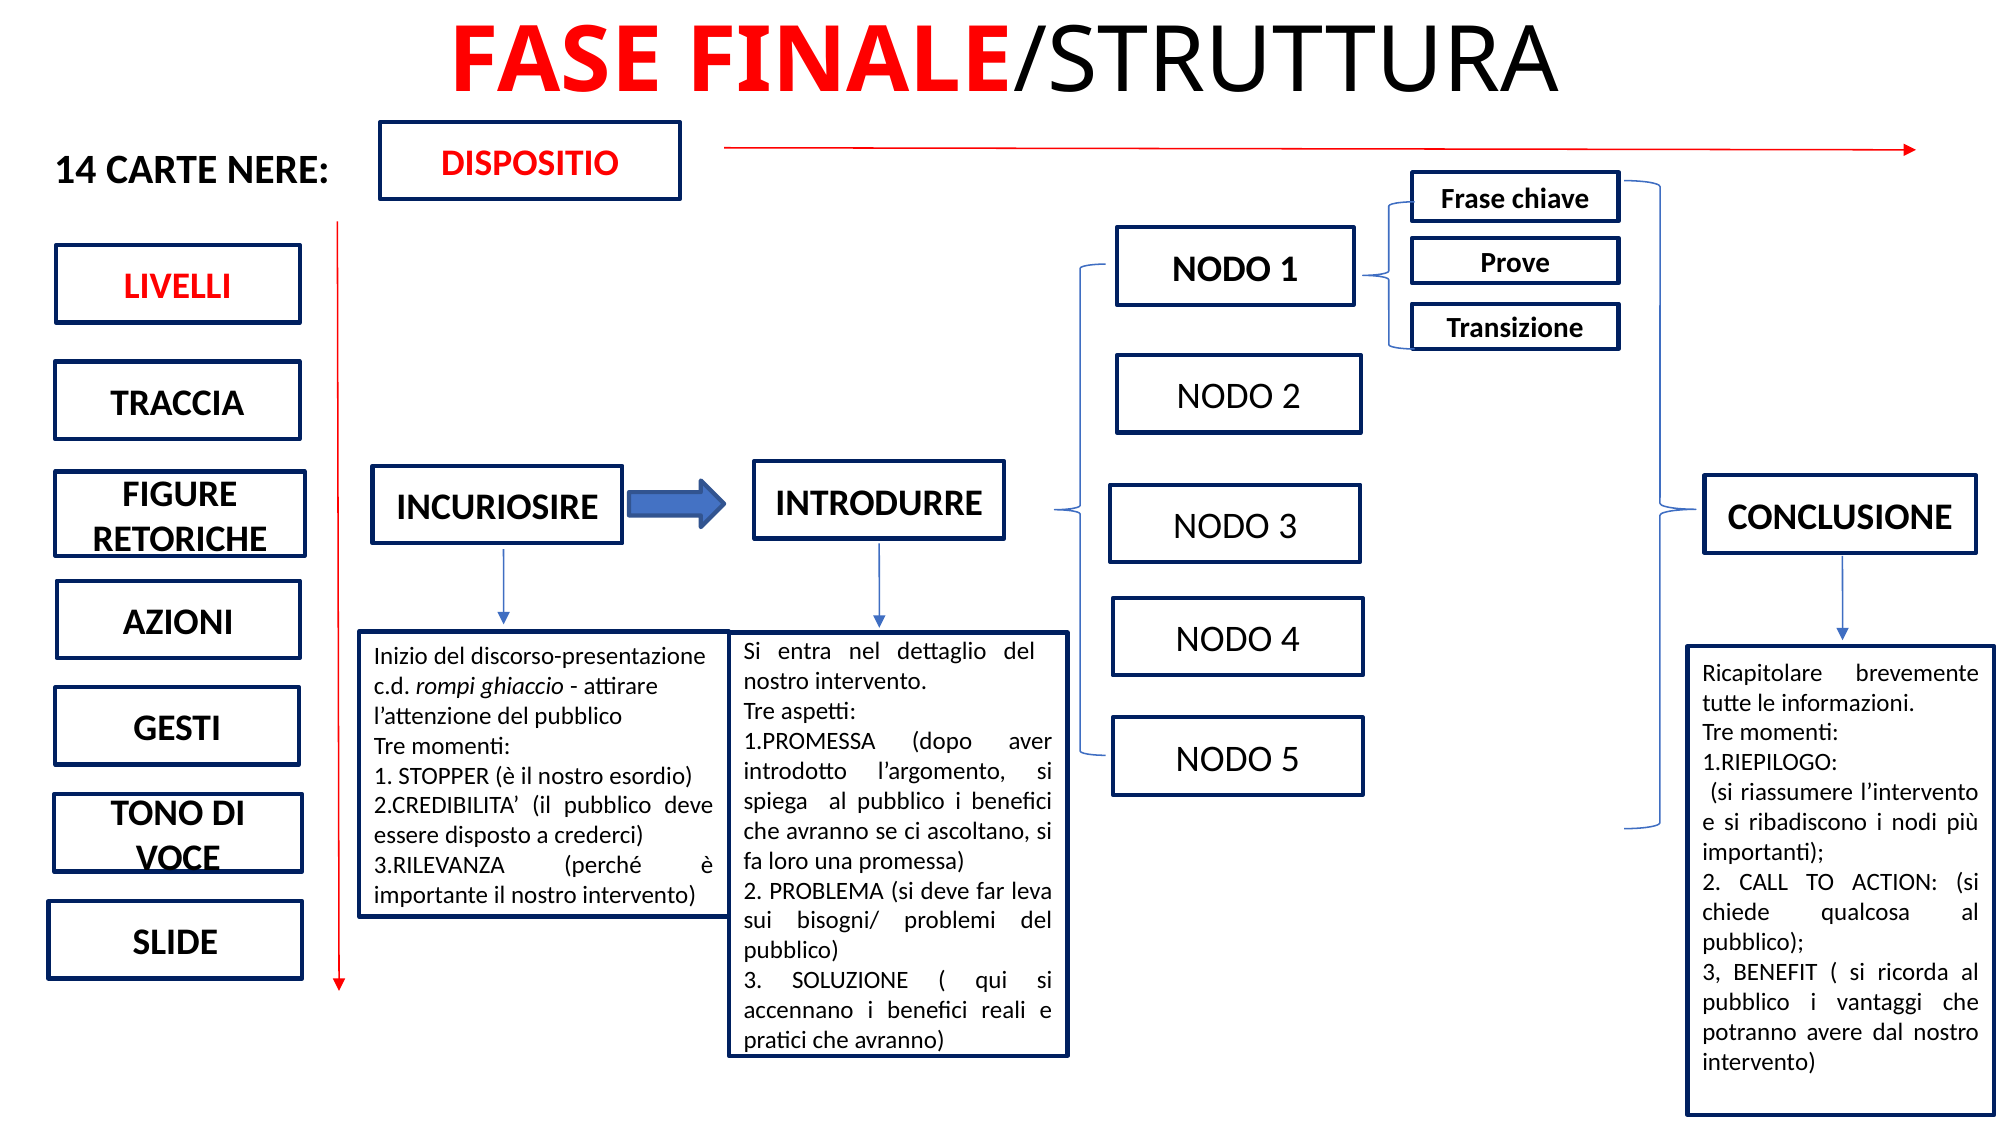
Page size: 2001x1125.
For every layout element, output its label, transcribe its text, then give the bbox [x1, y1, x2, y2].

text_box Ricapitolare brevemente tutte le informazioni. Tre momenti: 1.RIEPILOGO: (si riassumere l’intervento e si ribadiscono i nodi più importanti); 2. CALL TO ACTION: (si chiede qualcosa al pubblico); 3, BENEFIT ( si ricorda al pubblico i vantaggi che potranno avere dal nostro intervento) [1685, 644, 1996, 1117]
text_box FASE FINALE/STRUTTURA [141, 0, 1867, 125]
text_box NODO 1 [1115, 225, 1356, 307]
text_box TRACCIA [53, 359, 302, 441]
text_box LIVELLI [54, 243, 302, 325]
text_box NODO 5 [1111, 715, 1365, 797]
text_box [1362, 201, 1415, 350]
text_box INTRODURRE [752, 459, 1006, 541]
text_box AZIONI [55, 579, 302, 660]
text_box NODO 4 [1111, 596, 1365, 677]
text_box [497, 549, 510, 625]
text_box [724, 143, 1917, 157]
text_box Transizione [1411, 302, 1621, 351]
text_box FIGURE RETORICHE [53, 469, 307, 558]
text_box Inizio del discorso-presentazione c.d. rompi ghiaccio - attirare l’attenzione del pubblico Tre momenti: 1. STOPPER (è il nostro esordio) 2.CREDIBILITA’ (il pubblico deve essere disposto a crederci) 3.RILEVANZA (perché è importante il nostro intervento) [357, 629, 731, 919]
text_box 14 CARTE NERE: [39, 134, 374, 199]
text_box [626, 478, 727, 530]
text_box TONO DI VOCE [52, 792, 304, 874]
text_box NODO 3 [1108, 483, 1362, 564]
text_box Si entra nel dettaglio del nostro intervento. Tre aspetti: 1.PROMESSA (dopo aver introdotto l’argomento, si spiega al pubblico i benefici che avranno se ci ascoltano, si fa loro una promessa) 2. PROBLEMA (si deve far leva sui bisogni/ problemi del pubblico) 3. SOLUZIONE ( qui si accennano i benefici reali e pratici che avranno) [727, 630, 1070, 1058]
text_box INCURIOSIRE [370, 464, 624, 545]
text_box DISPOSITIO [378, 125, 682, 201]
text_box [1836, 555, 1849, 641]
text_box [332, 221, 346, 991]
text_box [873, 543, 886, 628]
text_box [1624, 179, 1697, 830]
text_box SLIDE [46, 899, 304, 981]
text_box [1053, 263, 1106, 757]
text_box Frase chiave [1410, 170, 1621, 223]
text_box NODO 2 [1115, 353, 1363, 435]
text_box GESTI [53, 685, 301, 767]
text_box Prove [1415, 236, 1621, 285]
text_box CONCLUSIONE [1702, 473, 1978, 555]
